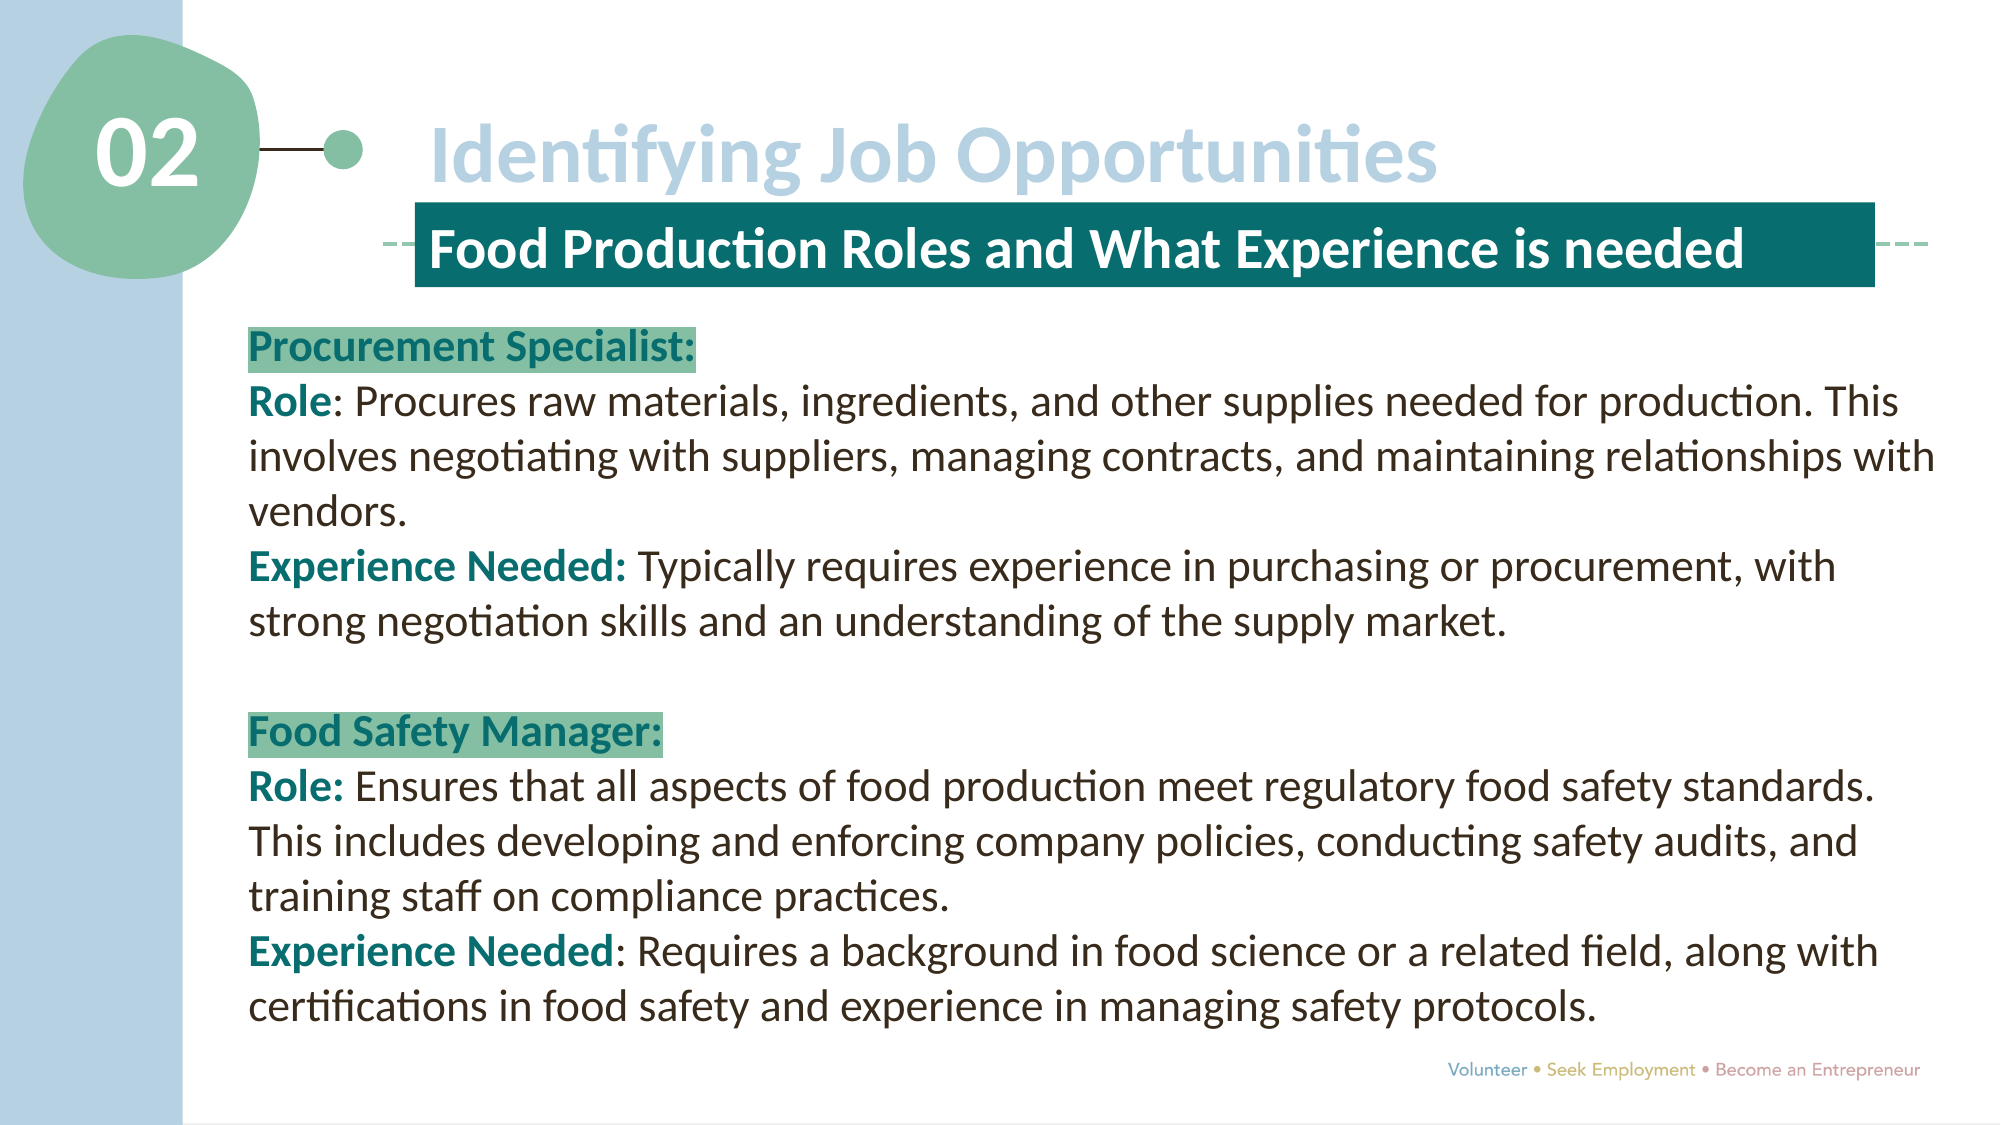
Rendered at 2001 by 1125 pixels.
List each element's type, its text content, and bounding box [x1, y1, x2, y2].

text_box Food Production Roles and What Experience is needed [414, 202, 1875, 243]
text_box Food Production Roles and What Experience is needed [414, 244, 1875, 288]
text_box Identifying Job Opportunities [414, 108, 1675, 202]
text_box [55, 35, 249, 88]
text_box [0, 0, 184, 1125]
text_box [110, 129, 363, 170]
picture [1418, 1046, 1971, 1103]
text_box [34, 230, 234, 280]
text_box Procurement Specialist: Role: Procures raw materials, ingredients, and other supplies needed for production. This involves negotiating with suppliers, managing contracts, and maintaining relationships with vendors. Experience Needed: Typically requires experience in purchasing or procurement, with strong negotiation skills and an understanding of the supply market. Food Safety Manager: Role: Ensures that all aspects of food production meet regulatory food safety standards. This includes developing and enforcing company policies, conducting safety audits, and training staff on compliance practices. Experience Needed: Requires a background in food science or a related field, along with certifications in food safety and experience in managing safety protocols. [233, 308, 1976, 1038]
text_box 02 [21, 88, 275, 230]
